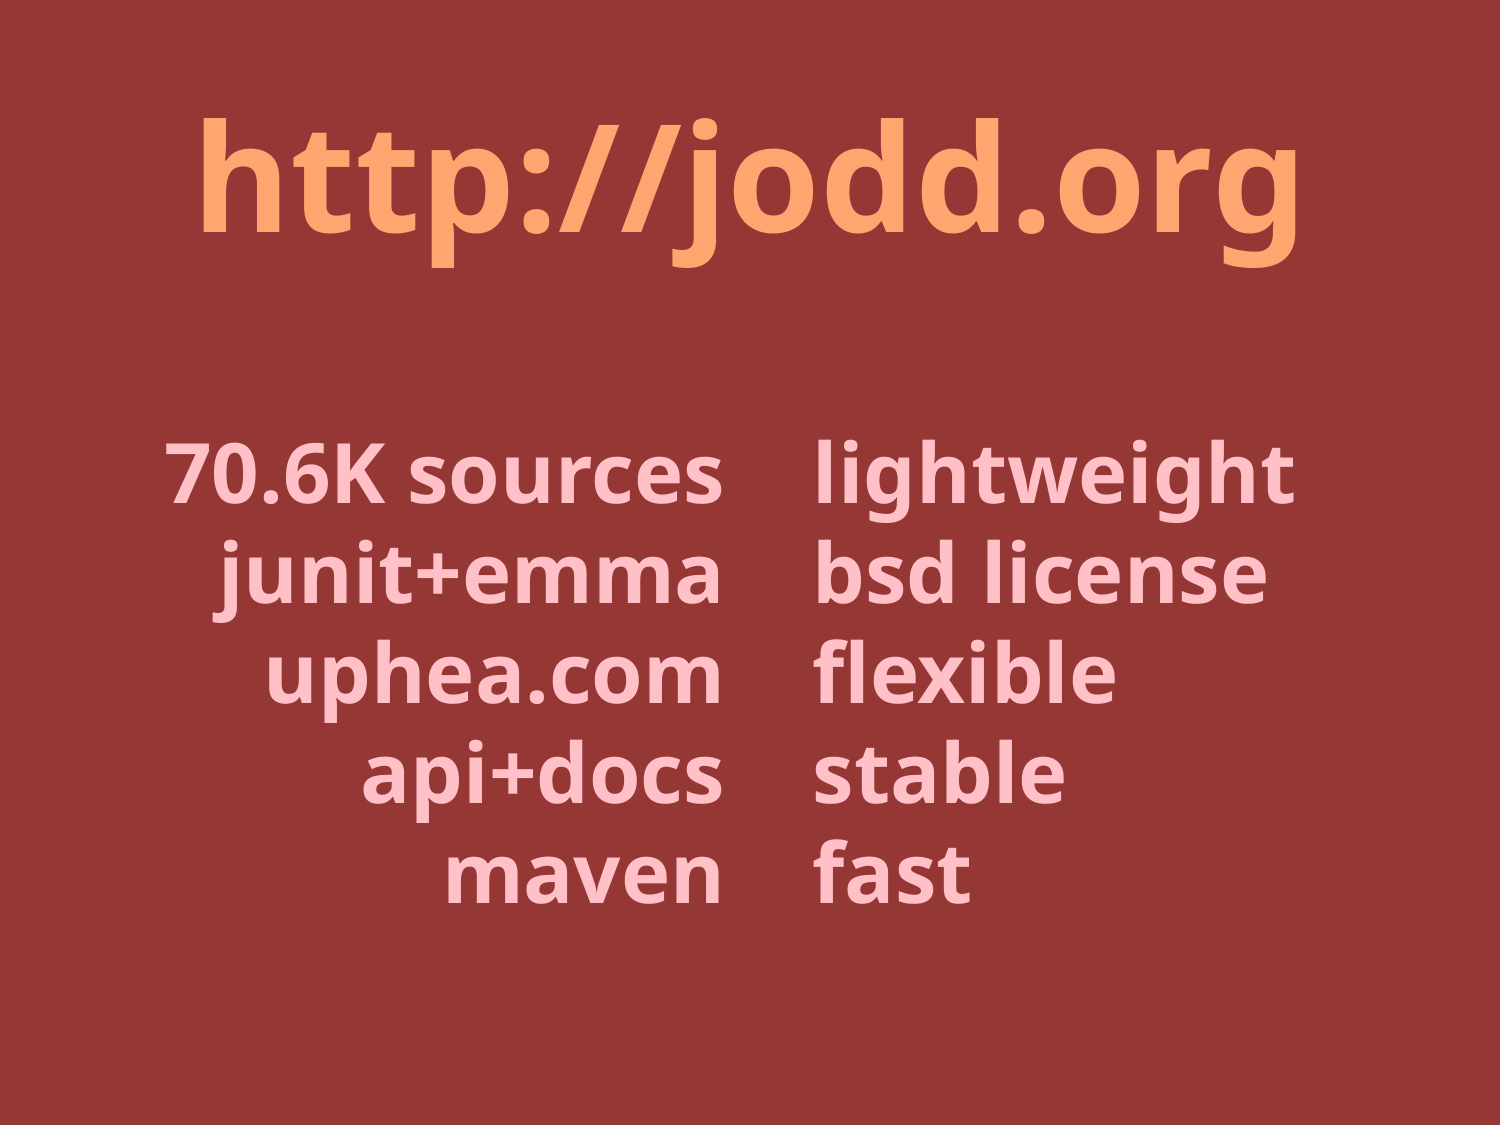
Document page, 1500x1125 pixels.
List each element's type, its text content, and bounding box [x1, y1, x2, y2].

text_box lightweight bsd license flexible stable fast [797, 413, 1312, 928]
text_box 70.6K sources junit+emma uphea.com api+docs maven [149, 413, 741, 928]
text_box http://jodd.org [177, 74, 1323, 270]
